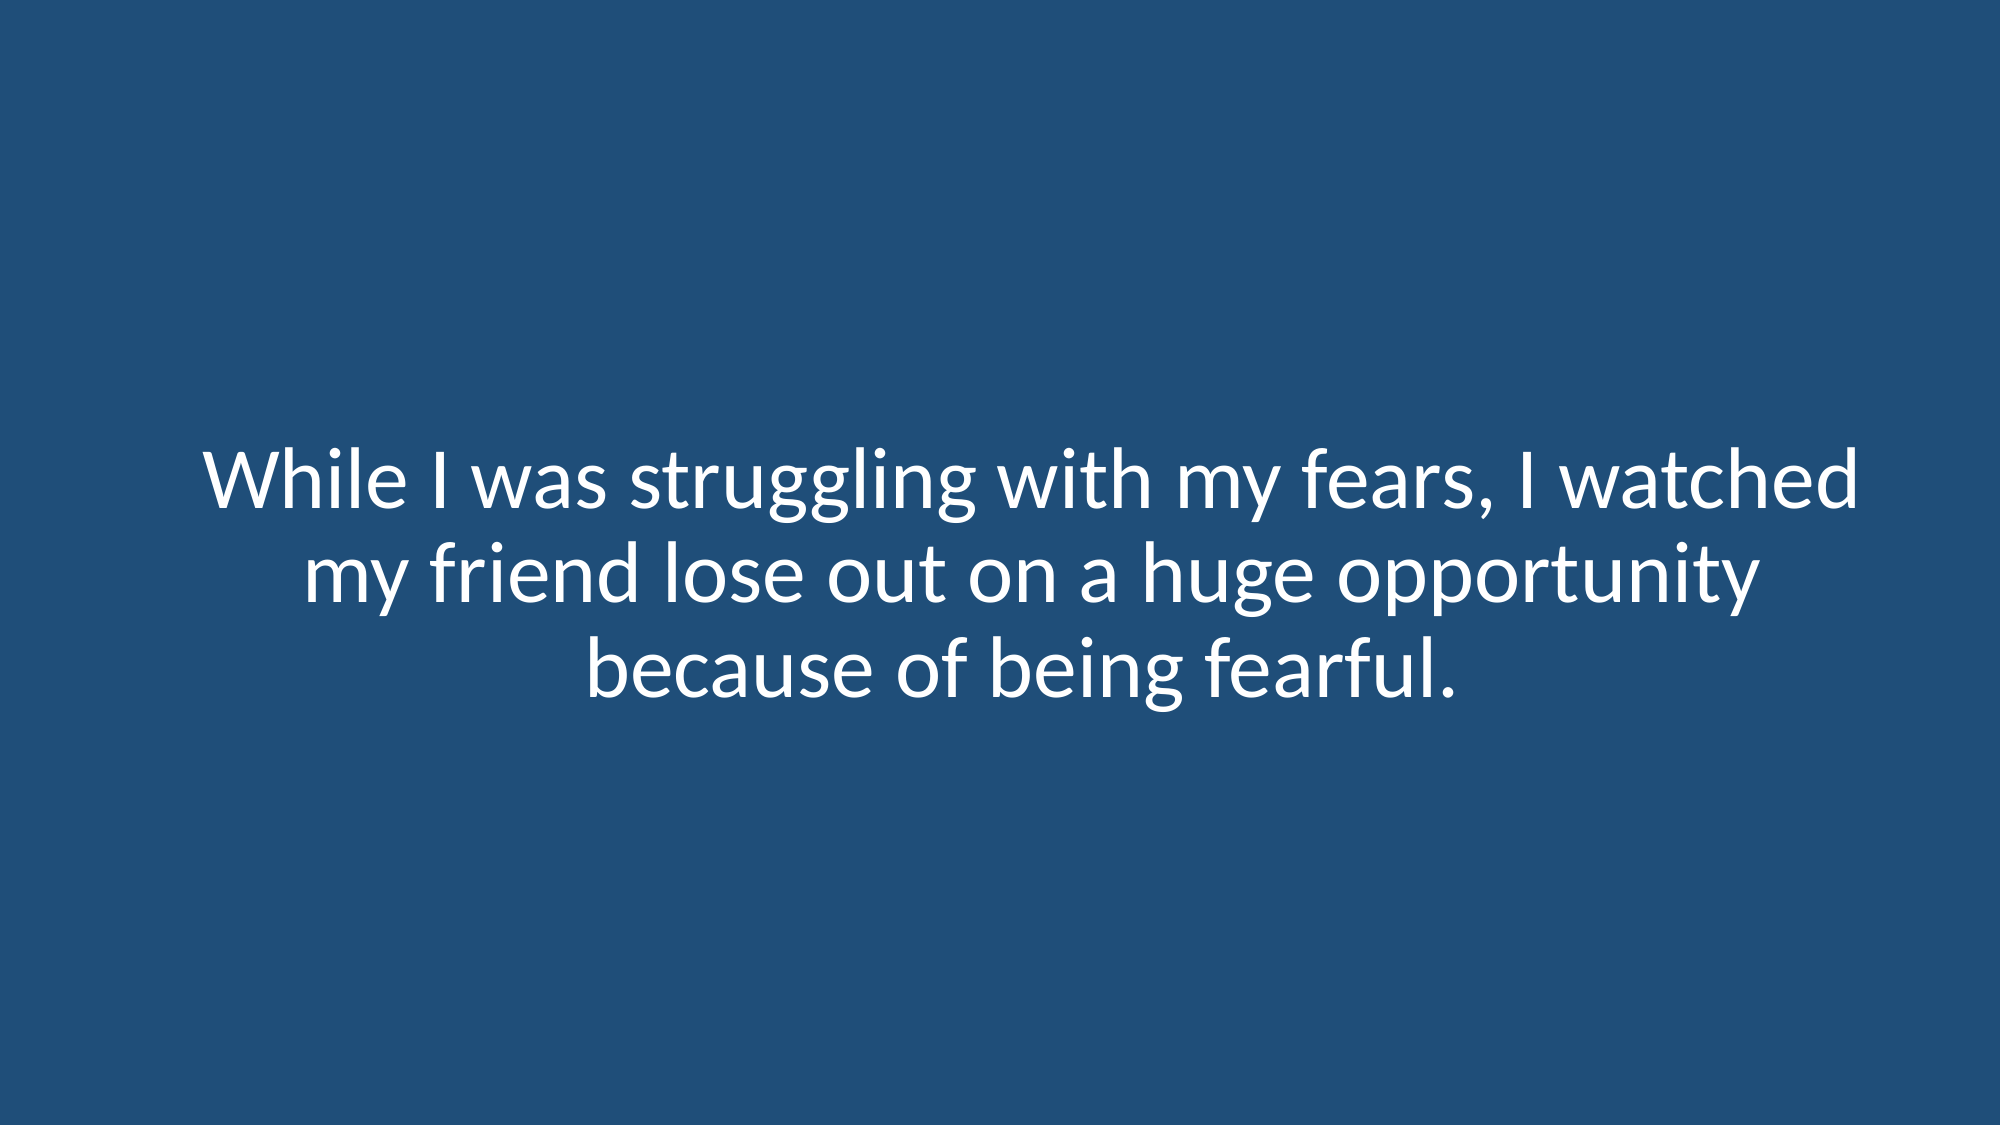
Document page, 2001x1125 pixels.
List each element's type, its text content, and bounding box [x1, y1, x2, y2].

list While I was struggling with my fears, I watched my friend lose out on a huge opportunity because of being fearful. [142, 425, 1923, 761]
